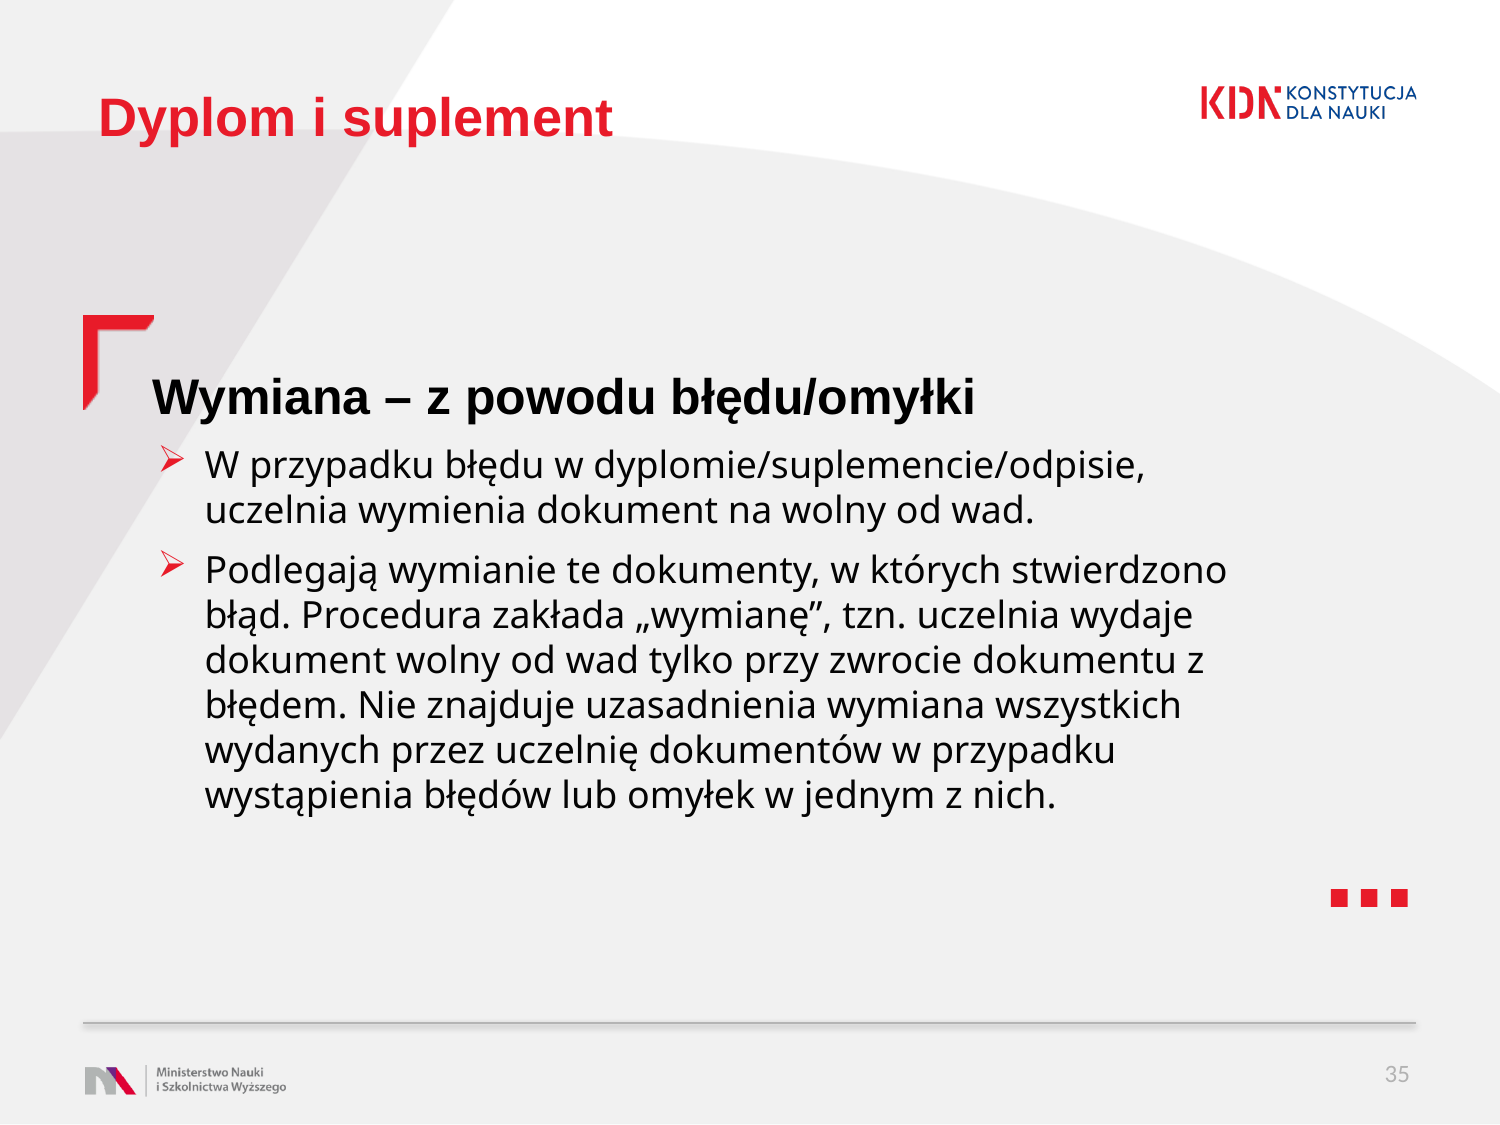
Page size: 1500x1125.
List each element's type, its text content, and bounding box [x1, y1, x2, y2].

picture [0, 0, 1500, 1125]
list W przypadku błędu w dyplomie/suplemencie/odpisie, uczelnia wymienia dokument na wolny od wad. Podlegają wymianie te dokumenty, w których stwierdzono błąd. Procedura zakłada „wymianę”, tzn. uczelnia wydaje dokument wolny od wad tylko przy zwrocie dokumentu z błędem. Nie znajduje uzasadnienia wymiana wszystkich wydanych przez uczelnię dokumentów w przypadku wystąpienia błędów lub omyłek w jednym z nich. [142, 433, 1295, 911]
title Dyplom i suplement [83, 74, 1170, 143]
text_box Wymiana – z powodu błędu/omyłki [137, 357, 1259, 433]
slide_number 35 [1074, 1042, 1425, 1103]
